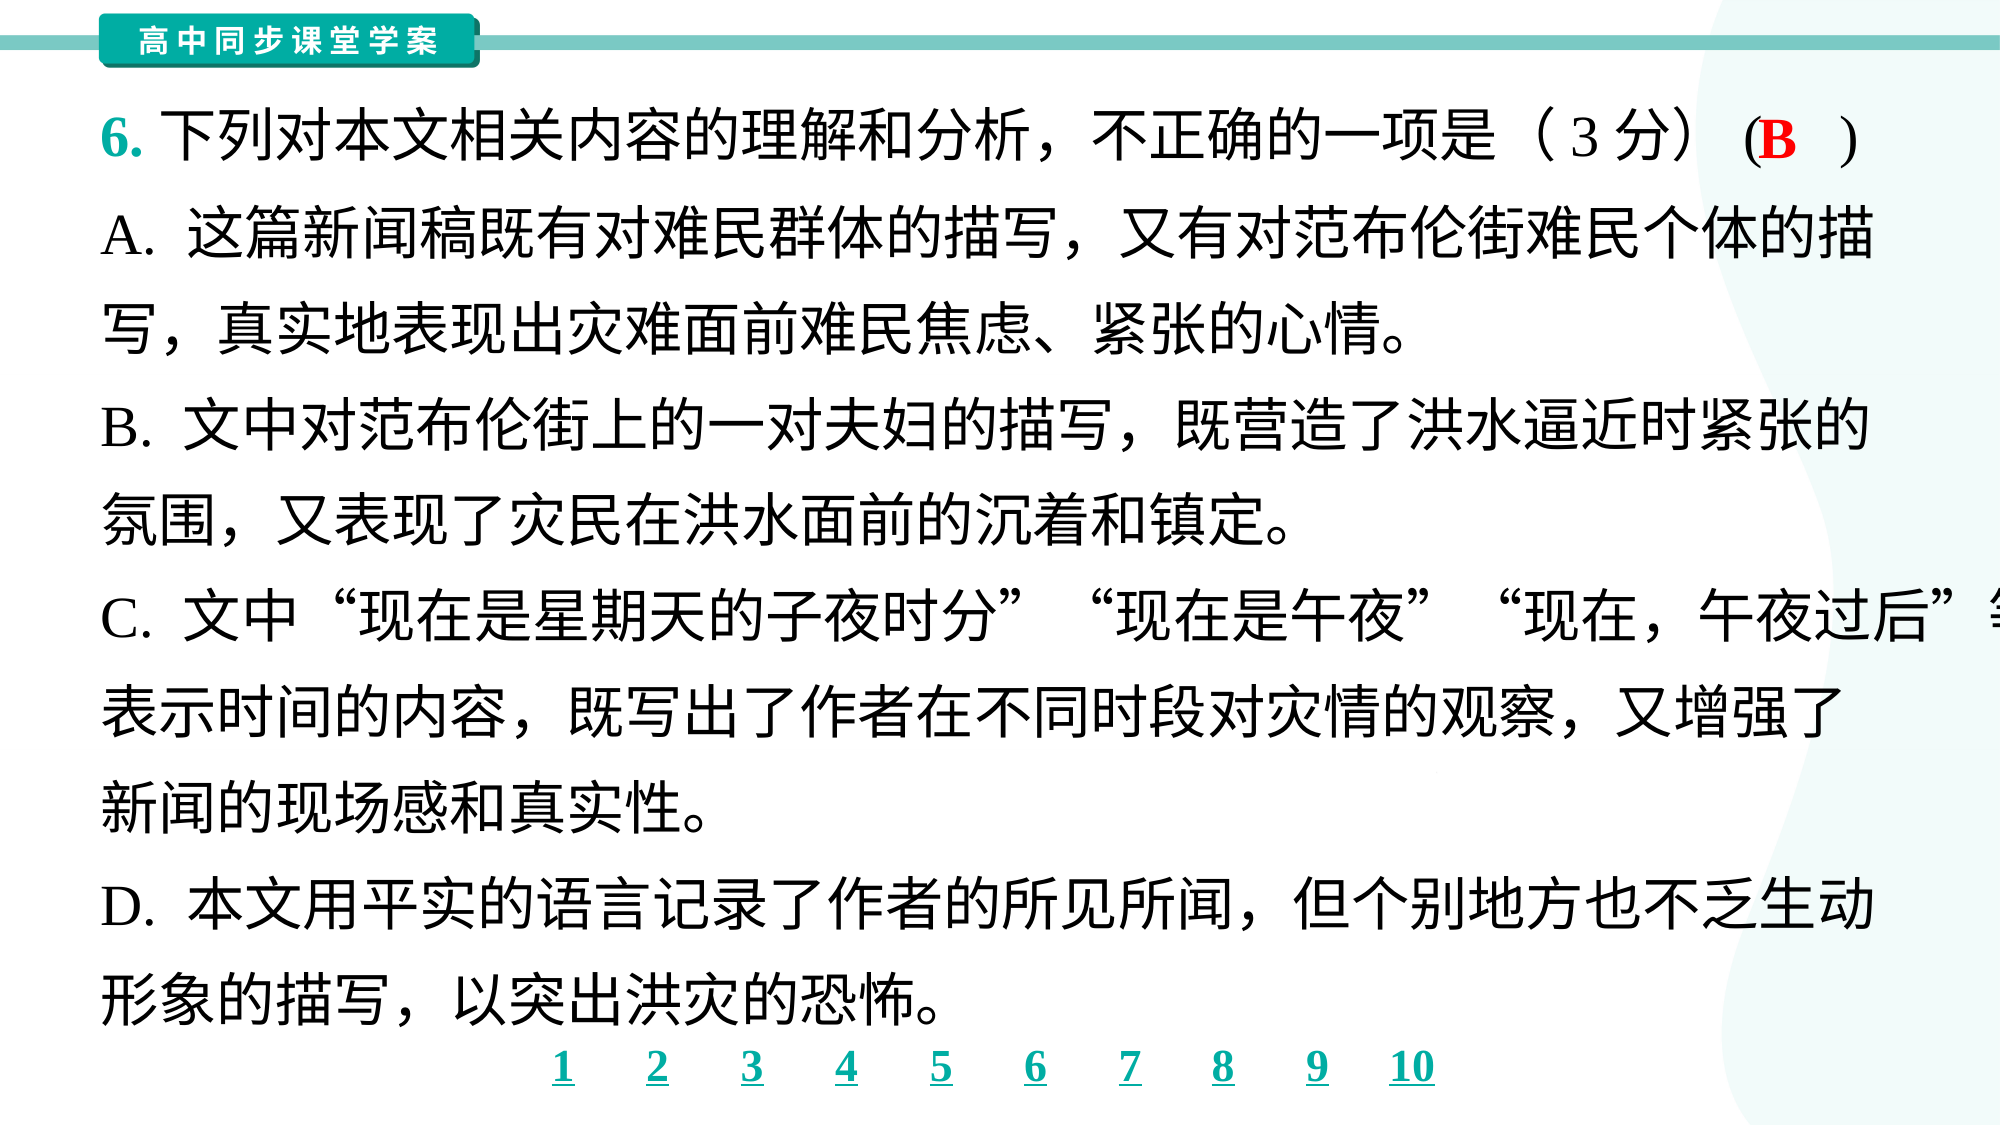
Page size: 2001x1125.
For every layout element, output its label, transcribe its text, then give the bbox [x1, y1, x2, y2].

picture [0, 0, 2000, 1125]
text_box B [1737, 76, 1819, 170]
text_box 6.下列对本文相关内容的理解和分析，不正确的一项是（3分）( ) [100, 76, 1737, 169]
text_box A. 这篇新闻稿既有对难民群体的描写，又有对范布伦街难民个体的描 写，真实地表现出灾难面前难民焦虑、紧张的心情。 B. 文中对范布伦街上的一对夫妇的描写，既营造了洪水逼近时紧张的 氛围，又表现了灾民在洪水面前的沉着和镇定。 C. 文中“现在是星期天的子夜时分”“现在是午夜”“现在，午夜过后”等 表示时间的内容，既写出了作者在不同时段对灾情的观察，又增强了 新闻的现场感和真实性。 D. 本文用平实的语言记录了作者的所见所闻，但个别地方也不乏生动 形象的描写，以突出洪灾的恐怖。 [100, 170, 1899, 1033]
text_box 6.下列对本文相关内容的理解和分析，不正确的一项是（3分）( ) [1819, 76, 1899, 169]
